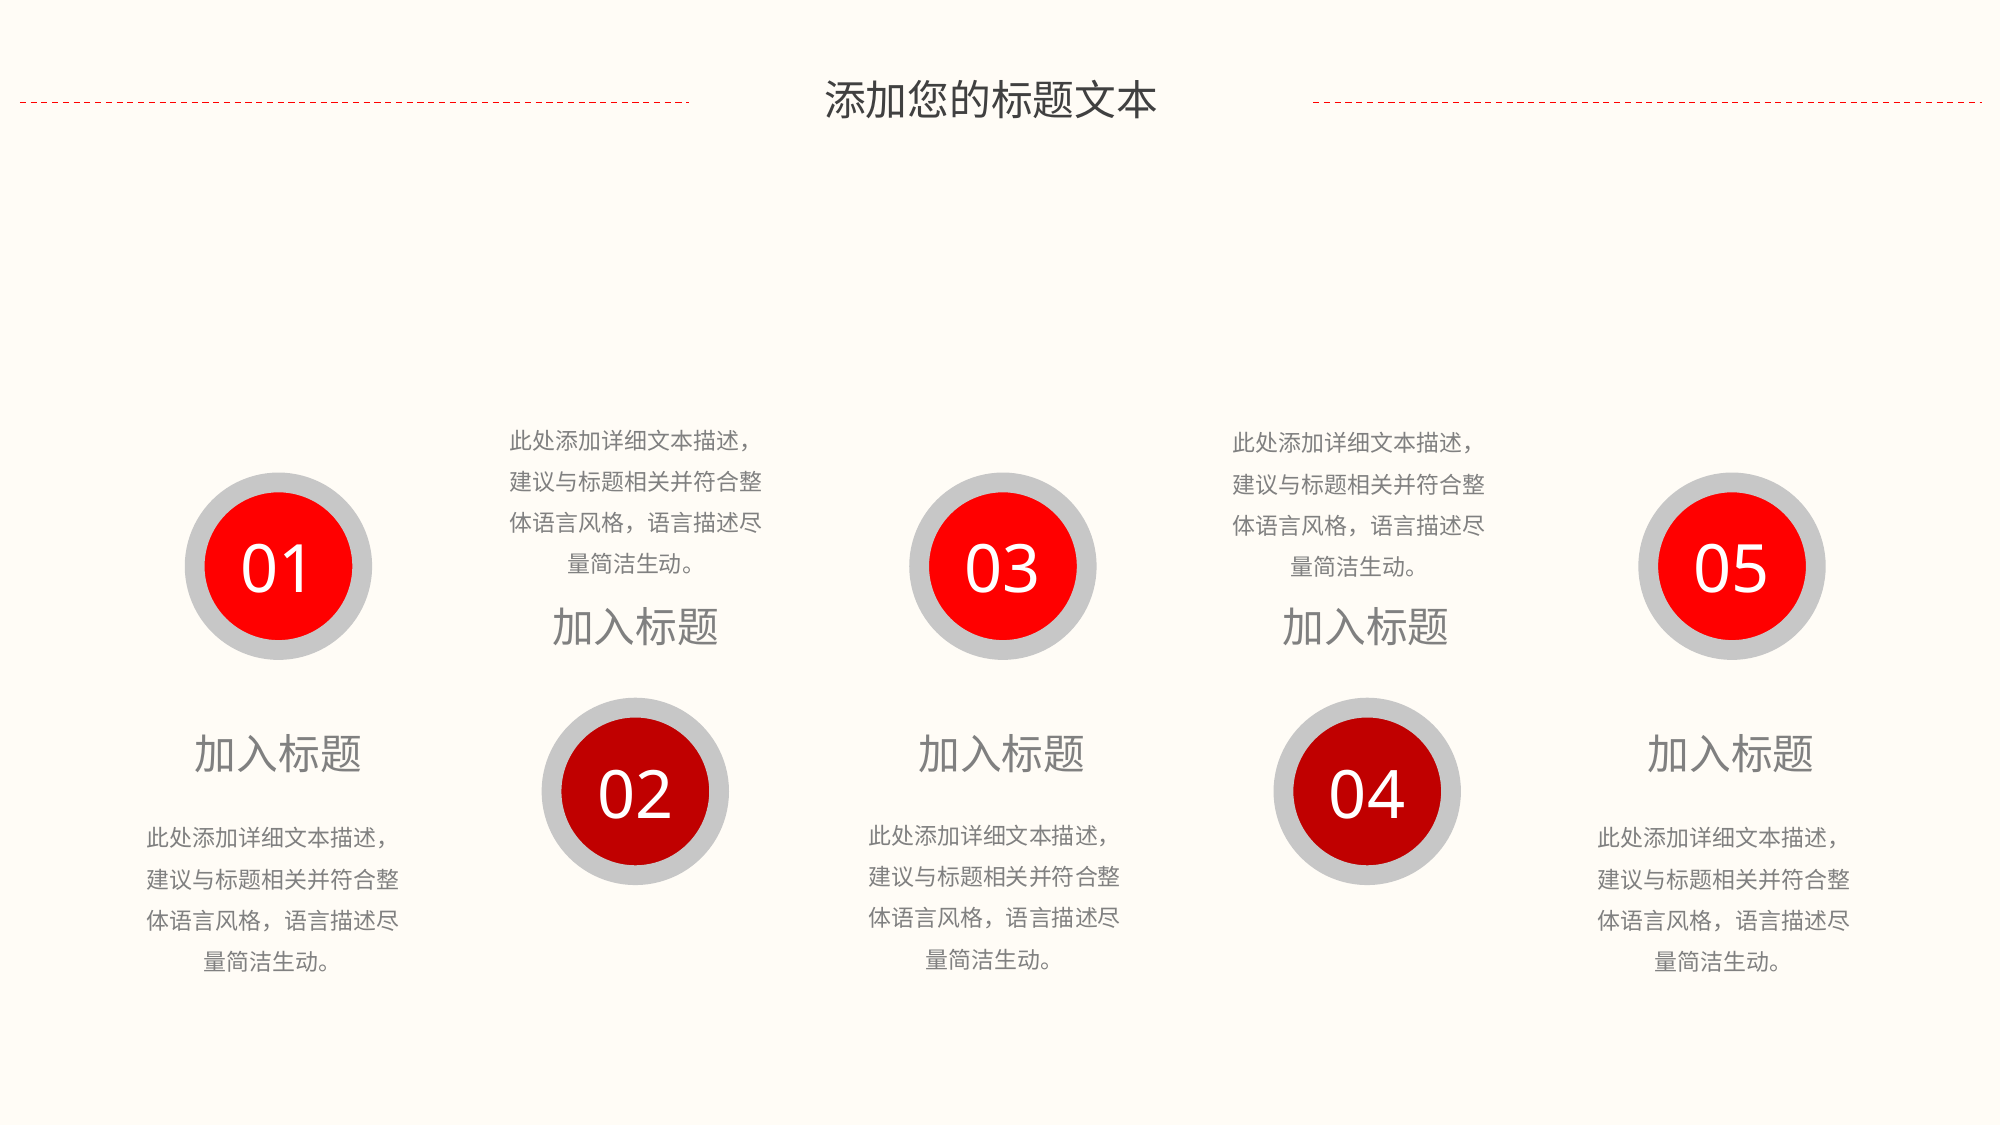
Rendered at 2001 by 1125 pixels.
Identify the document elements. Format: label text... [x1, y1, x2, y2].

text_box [494, 404, 778, 876]
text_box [853, 482, 1137, 982]
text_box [1582, 482, 1866, 984]
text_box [1217, 406, 1501, 876]
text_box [131, 482, 415, 984]
text_box 添加您的标题文本 [767, 66, 1215, 132]
